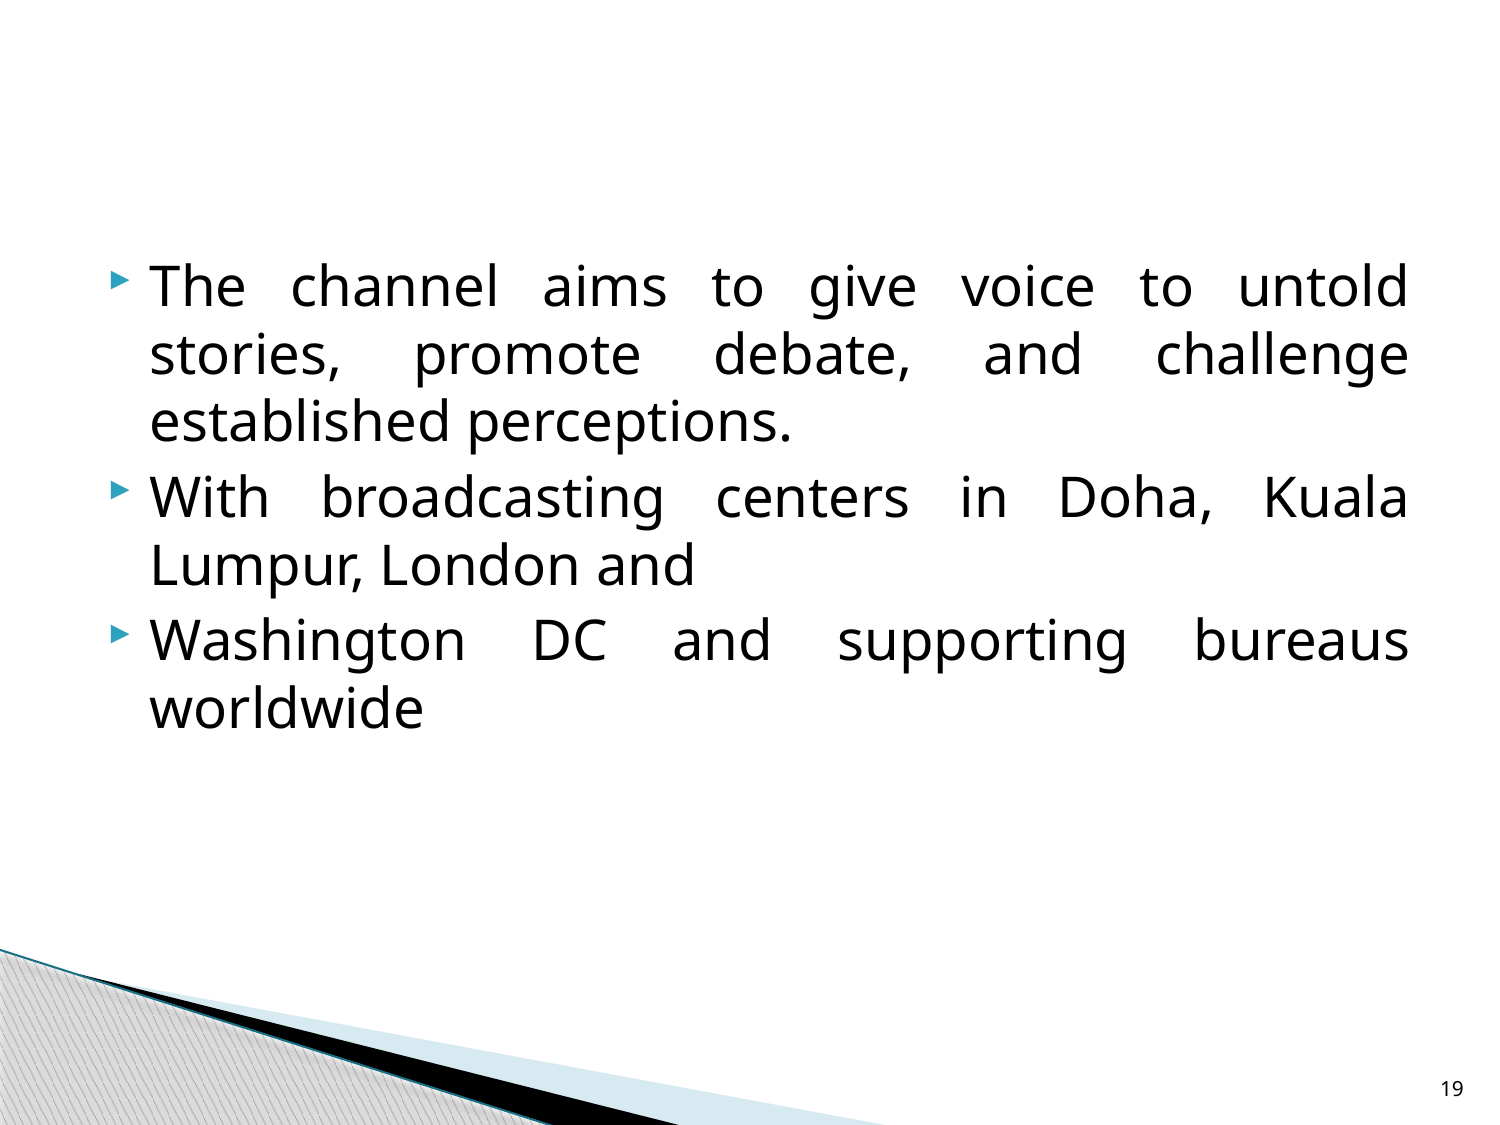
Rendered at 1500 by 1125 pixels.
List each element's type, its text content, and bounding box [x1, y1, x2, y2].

list The channel aims to give voice to untold stories, promote debate, and challenge established perceptions. With broadcasting centers in Doha, Kuala Lumpur, London and Washington DC and supporting bureaus worldwide [75, 243, 1425, 986]
slide_number 19 [1418, 1051, 1479, 1112]
